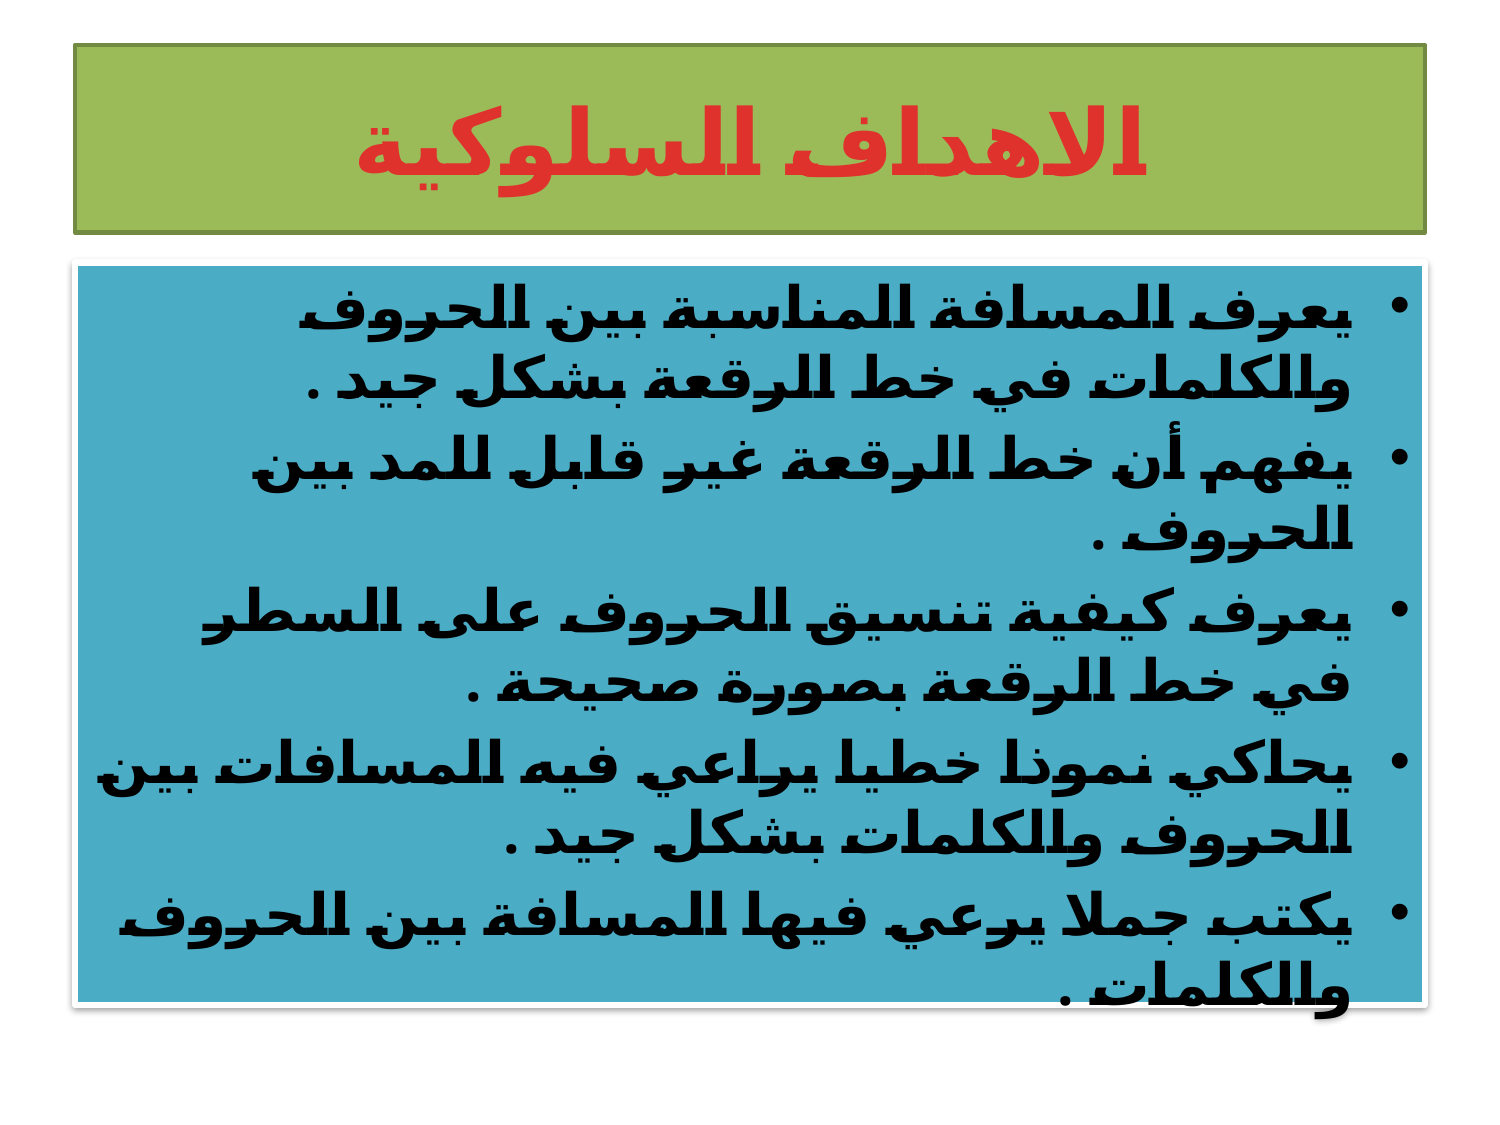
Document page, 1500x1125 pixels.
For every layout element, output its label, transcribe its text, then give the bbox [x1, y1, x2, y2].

list يعرف المسافة المناسبة بين الحروف والكلمات في خط الرقعة بشكل جيد . يفهم أن خط الرقعة غير قابل للمد بين الحروف . يعرف كيفية تنسيق الحروف على السطر في خط الرقعة بصورة صحيحة . يحاكي نموذا خطيا يراعي فيه المسافات بين الحروف والكلمات بشكل جيد . يكتب جملا يرعي فيها المسافة بين الحروف والكلمات . [72, 259, 1428, 1008]
title الاهداف السلوكية [73, 43, 1427, 235]
